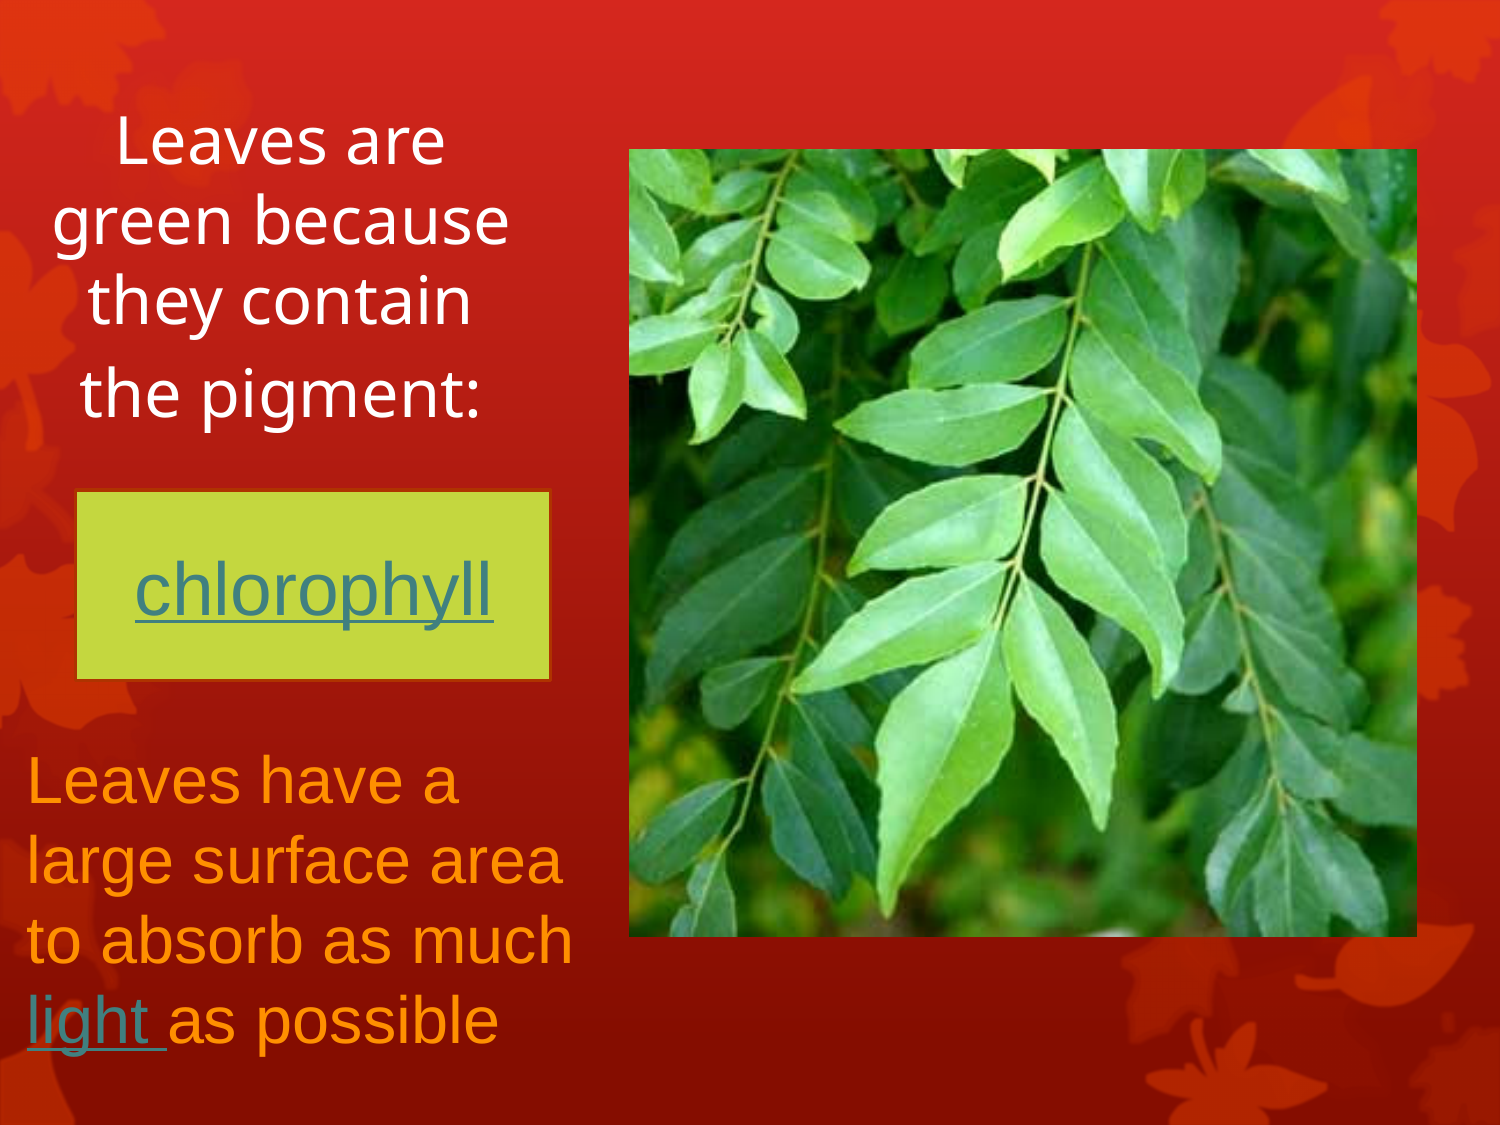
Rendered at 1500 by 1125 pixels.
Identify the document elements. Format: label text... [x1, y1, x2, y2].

picture [629, 148, 1417, 937]
text_box [74, 488, 552, 682]
text_box chlorophyll [76, 532, 552, 638]
text_box Leaves have a large surface area to absorb as much light as possible [11, 729, 625, 1065]
text_box Leaves are green because they contain the pigment: [0, 90, 563, 491]
